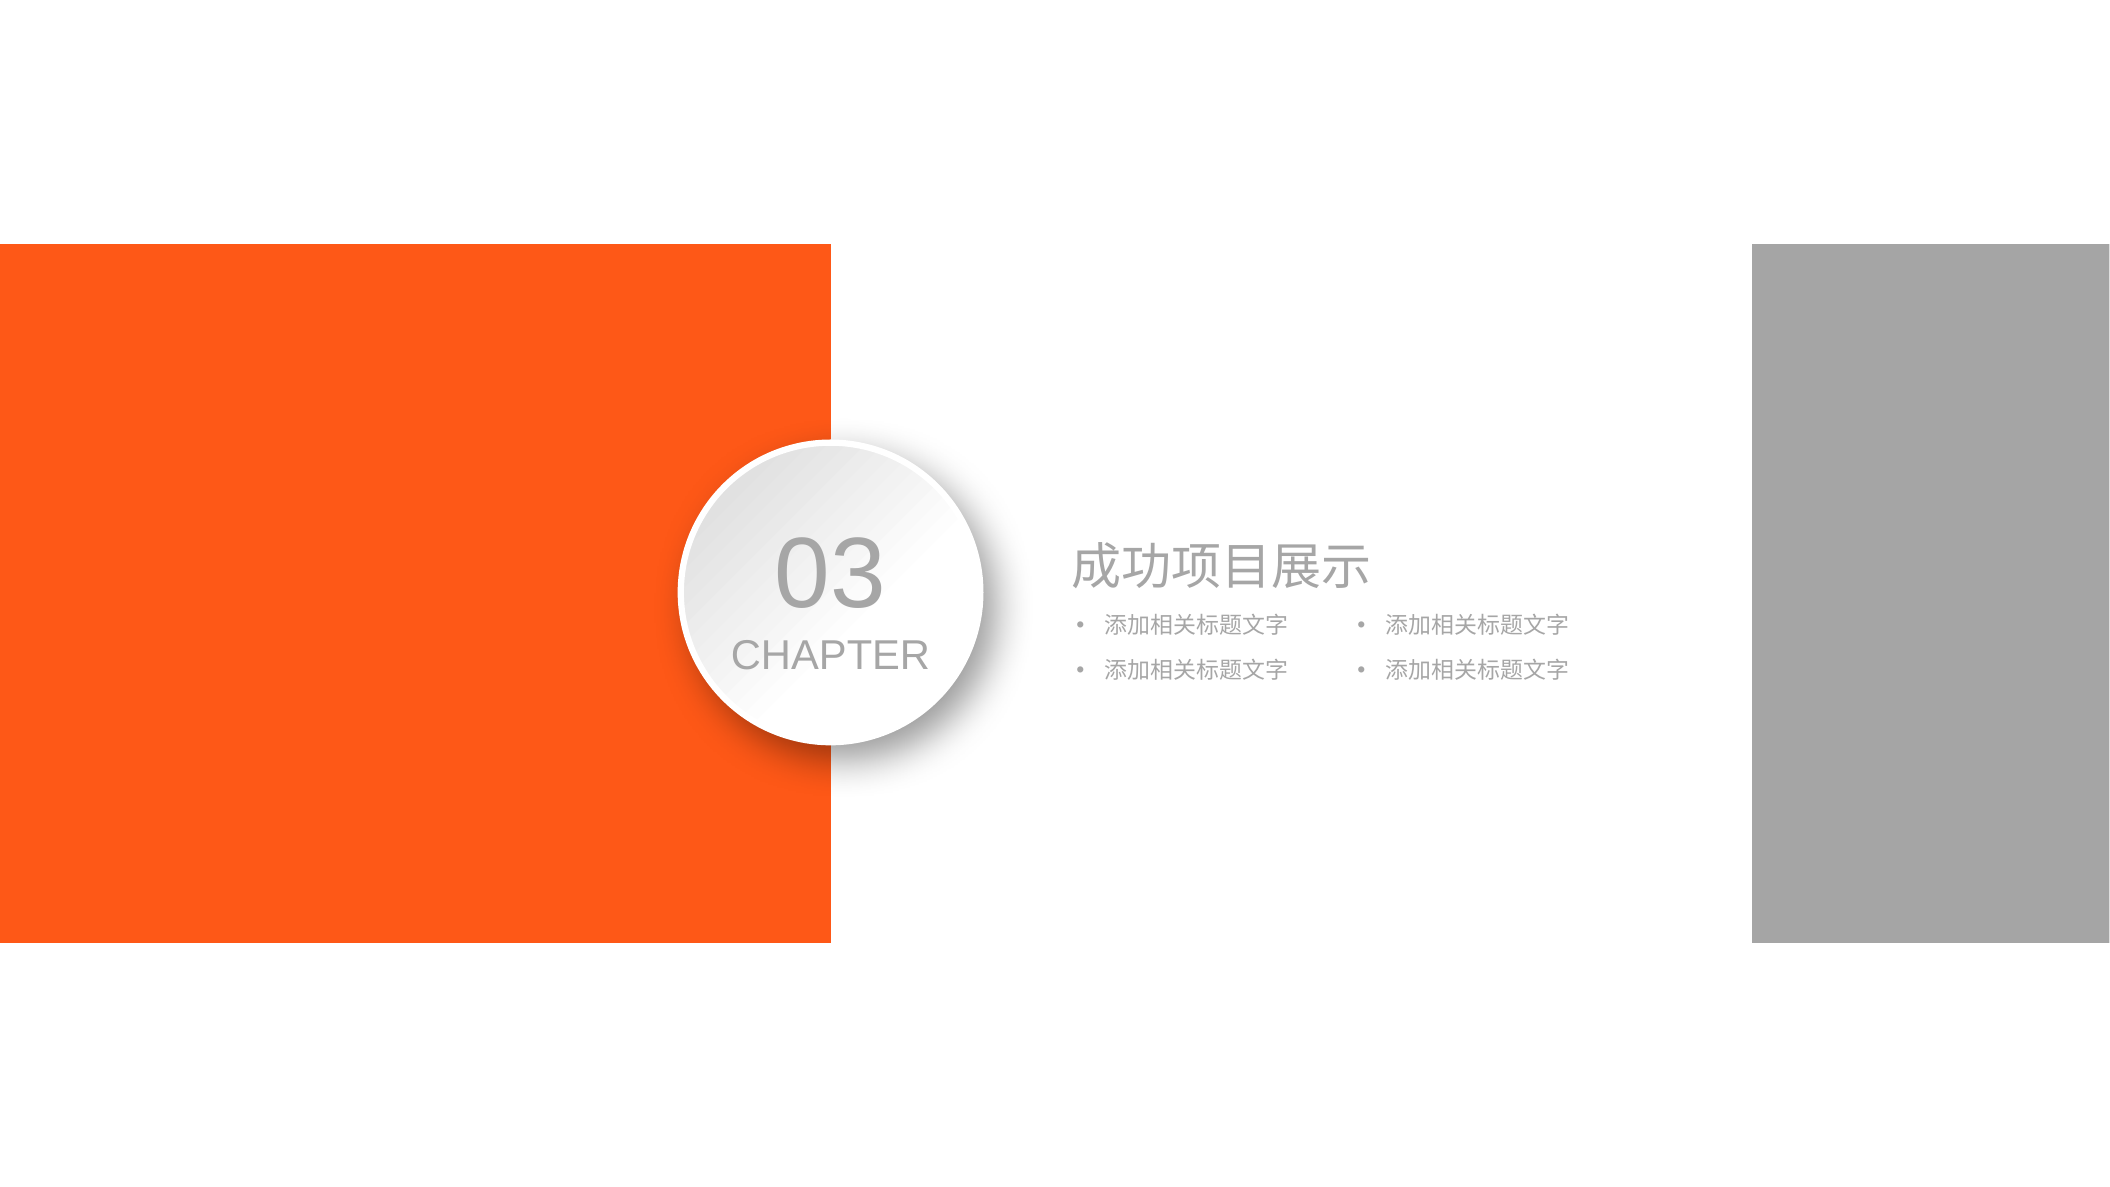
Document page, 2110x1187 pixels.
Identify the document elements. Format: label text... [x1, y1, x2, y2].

text_box 03 CHAPTER [706, 507, 955, 678]
text_box [0, 243, 832, 943]
text_box 添加相关标题文字 [1061, 603, 1304, 646]
text_box 添加相关标题文字 [1342, 648, 1585, 691]
text_box 添加相关标题文字 [1061, 648, 1304, 691]
text_box [1751, 243, 2110, 943]
text_box 成功项目展示 [1071, 534, 1595, 595]
text_box [679, 441, 982, 744]
text_box 添加相关标题文字 [1342, 603, 1585, 646]
